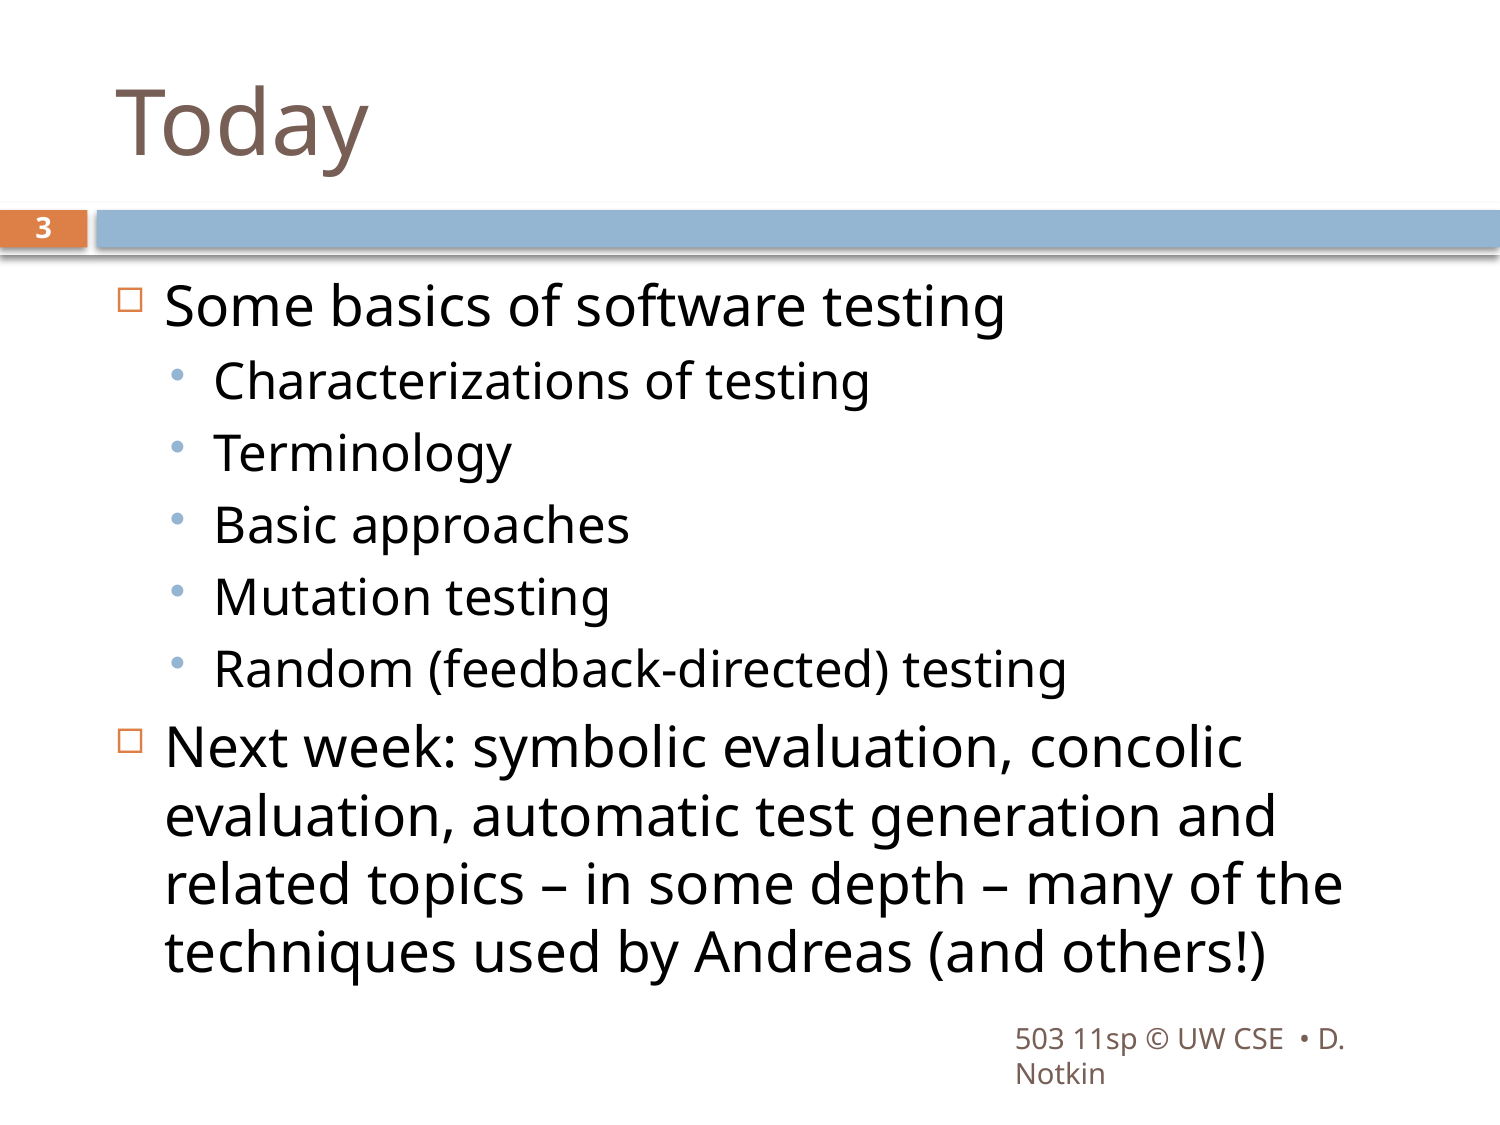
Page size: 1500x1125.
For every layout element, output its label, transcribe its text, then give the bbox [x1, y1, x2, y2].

slide_number 3 [0, 208, 88, 249]
list Some basics of software testing Characterizations of testing Terminology Basic approaches Mutation testing Random (feedback-directed) testing Next week: symbolic evaluation, concolic evaluation, automatic test generation and related topics – in some depth – many of the techniques used by Andreas (and others!) [100, 262, 1438, 1000]
title Today [100, 37, 1438, 200]
slide_number 503 11sp © UW CSE • D. Notkin [999, 1025, 1438, 1085]
